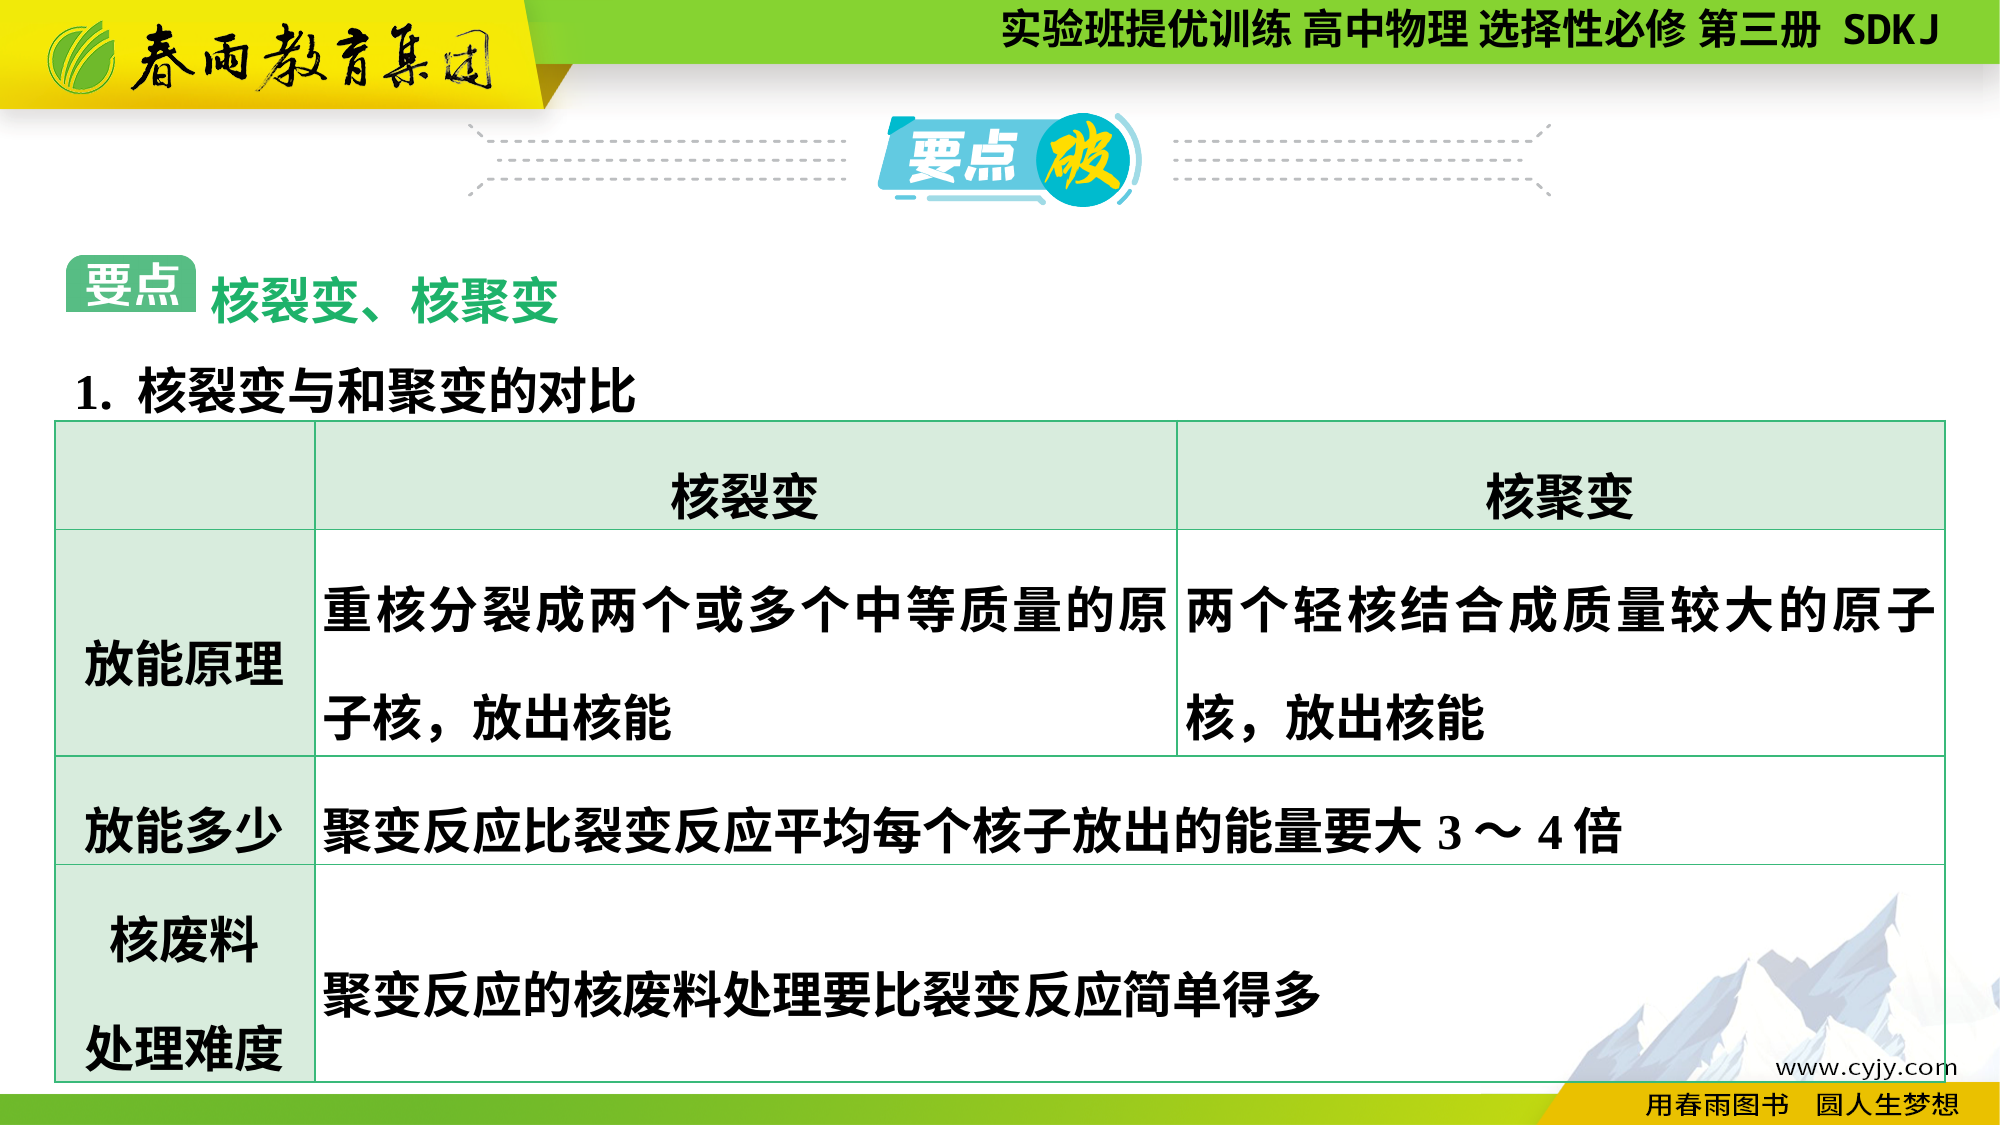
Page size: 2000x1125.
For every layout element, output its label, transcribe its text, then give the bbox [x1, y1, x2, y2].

list 核裂变、核聚变 1. 核裂变与和聚变的对比 [59, 232, 1944, 420]
table_cell 两个轻核结合成质量较大的原子核，放出核能 [1178, 530, 1944, 755]
table_header [56, 422, 314, 529]
table_cell 重核分裂成两个或多个中等质量的原子核，放出核能 [316, 530, 1176, 755]
picture [0, 0, 2000, 1125]
table_header 核裂变 [316, 422, 1176, 529]
table_cell 放能原理 [56, 530, 314, 755]
table_cell 放能多少 [56, 757, 314, 864]
table_header 核聚变 [1178, 422, 1944, 529]
table_cell 聚变反应的核废料处理要比裂变反应简单得多 [316, 865, 1944, 1081]
table_cell 聚变反应比裂变反应平均每个核子放出的能量要大3～4倍 [316, 757, 1944, 864]
table_cell 核废料 处理难度 [56, 865, 314, 1081]
